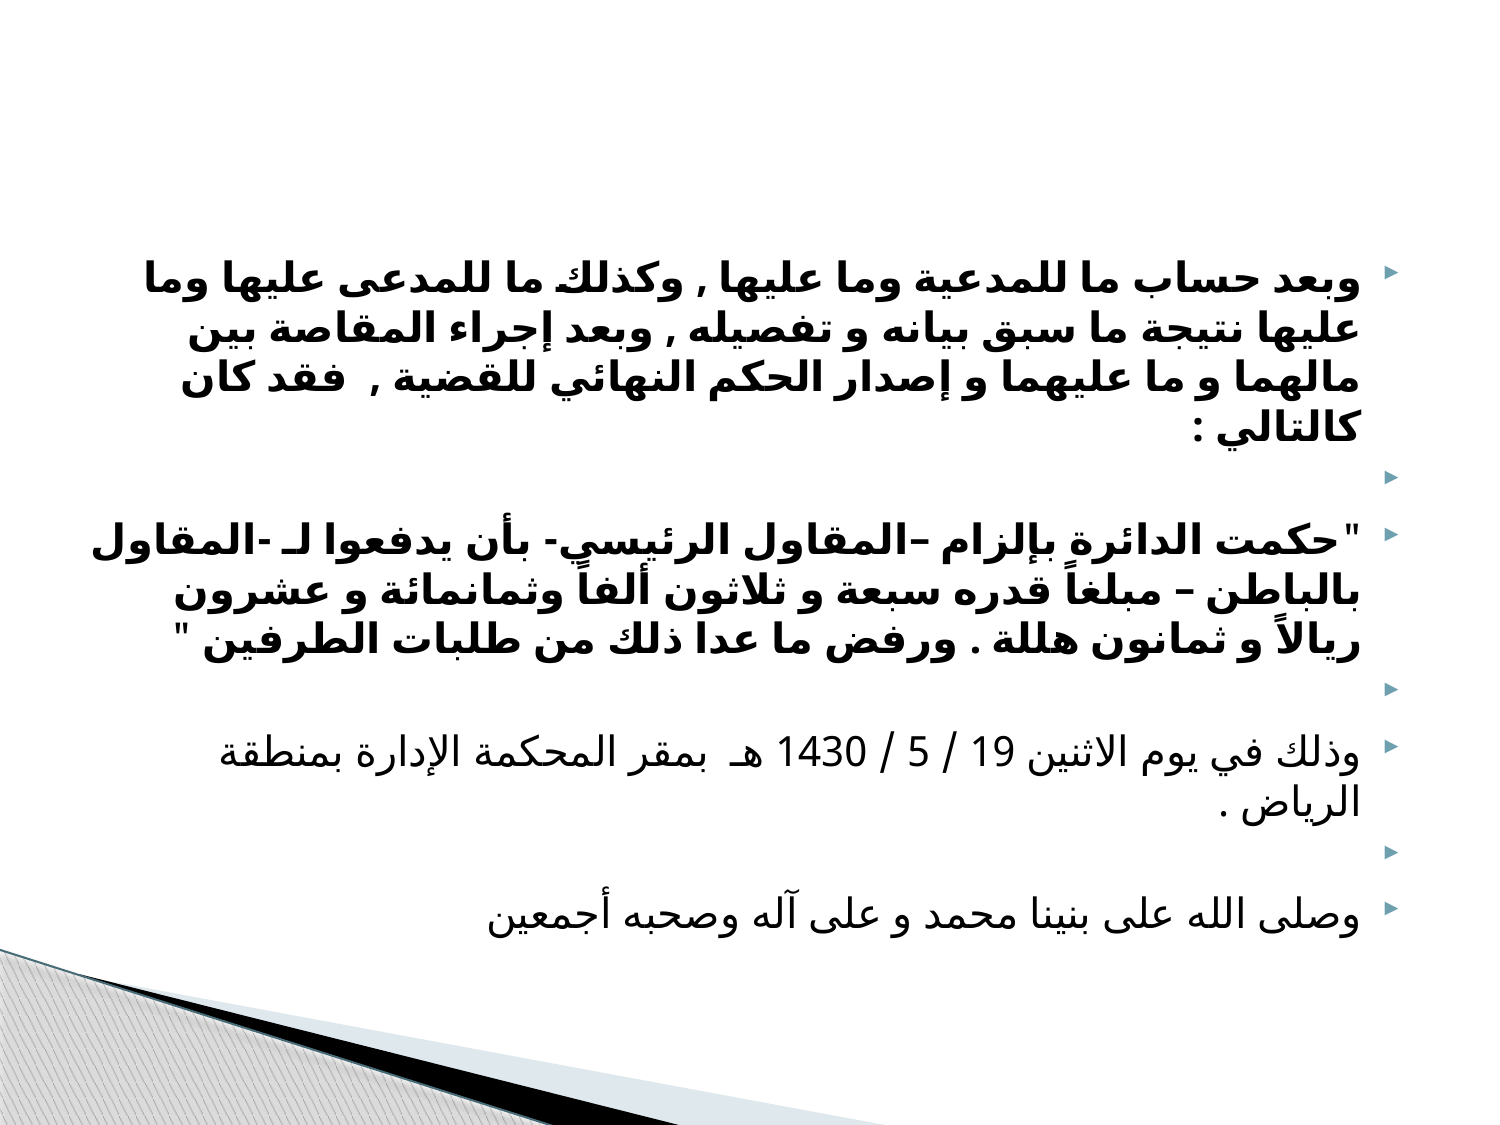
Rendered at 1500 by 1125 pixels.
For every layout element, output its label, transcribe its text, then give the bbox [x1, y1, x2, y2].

list وبعد حساب ما للمدعية وما عليها , وكذلك ما للمدعى عليها وما عليها نتيجة ما سبق بيانه و تفصيله , وبعد إجراء المقاصة بين مالهما و ما عليهما و إصدار الحكم النهائي للقضية , فقد كان كالتالي : "حكمت الدائرة بإلزام –المقاول الرئيسي- بأن يدفعوا لـ -المقاول بالباطن – مبلغاً قدره سبعة و ثلاثون ألفاً وثمانمائة و عشرون ريالاً و ثمانون هللة . ورفض ما عدا ذلك من طلبات الطرفين " وذلك في يوم الاثنين 19 / 5 / 1430 هـ بمقر المحكمة الإدارة بمنطقة الرياض . وصلى الله على بنينا محمد و على آله وصحبه أجمعين [75, 243, 1425, 986]
